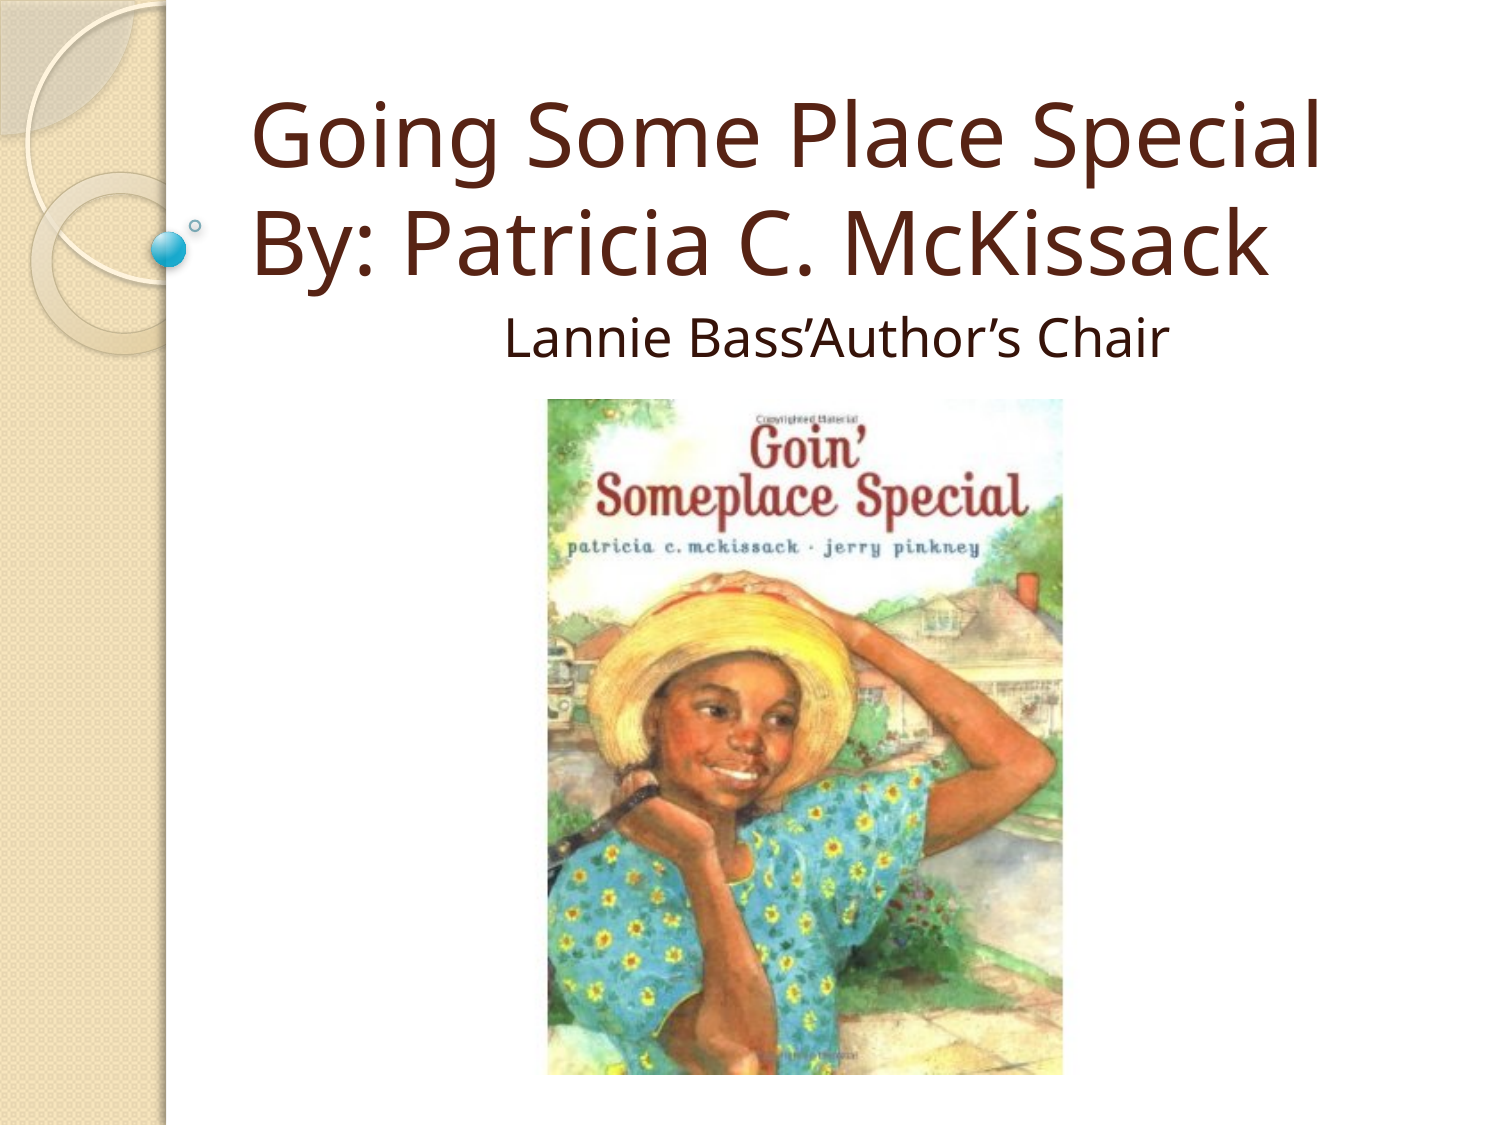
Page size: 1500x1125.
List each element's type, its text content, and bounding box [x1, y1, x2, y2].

title Going Some Place Special By: Patricia C. McKissack [234, 59, 1450, 301]
picture [449, 399, 1163, 1076]
subtitle Lannie Bass’Author’s Chair [234, 303, 1450, 591]
